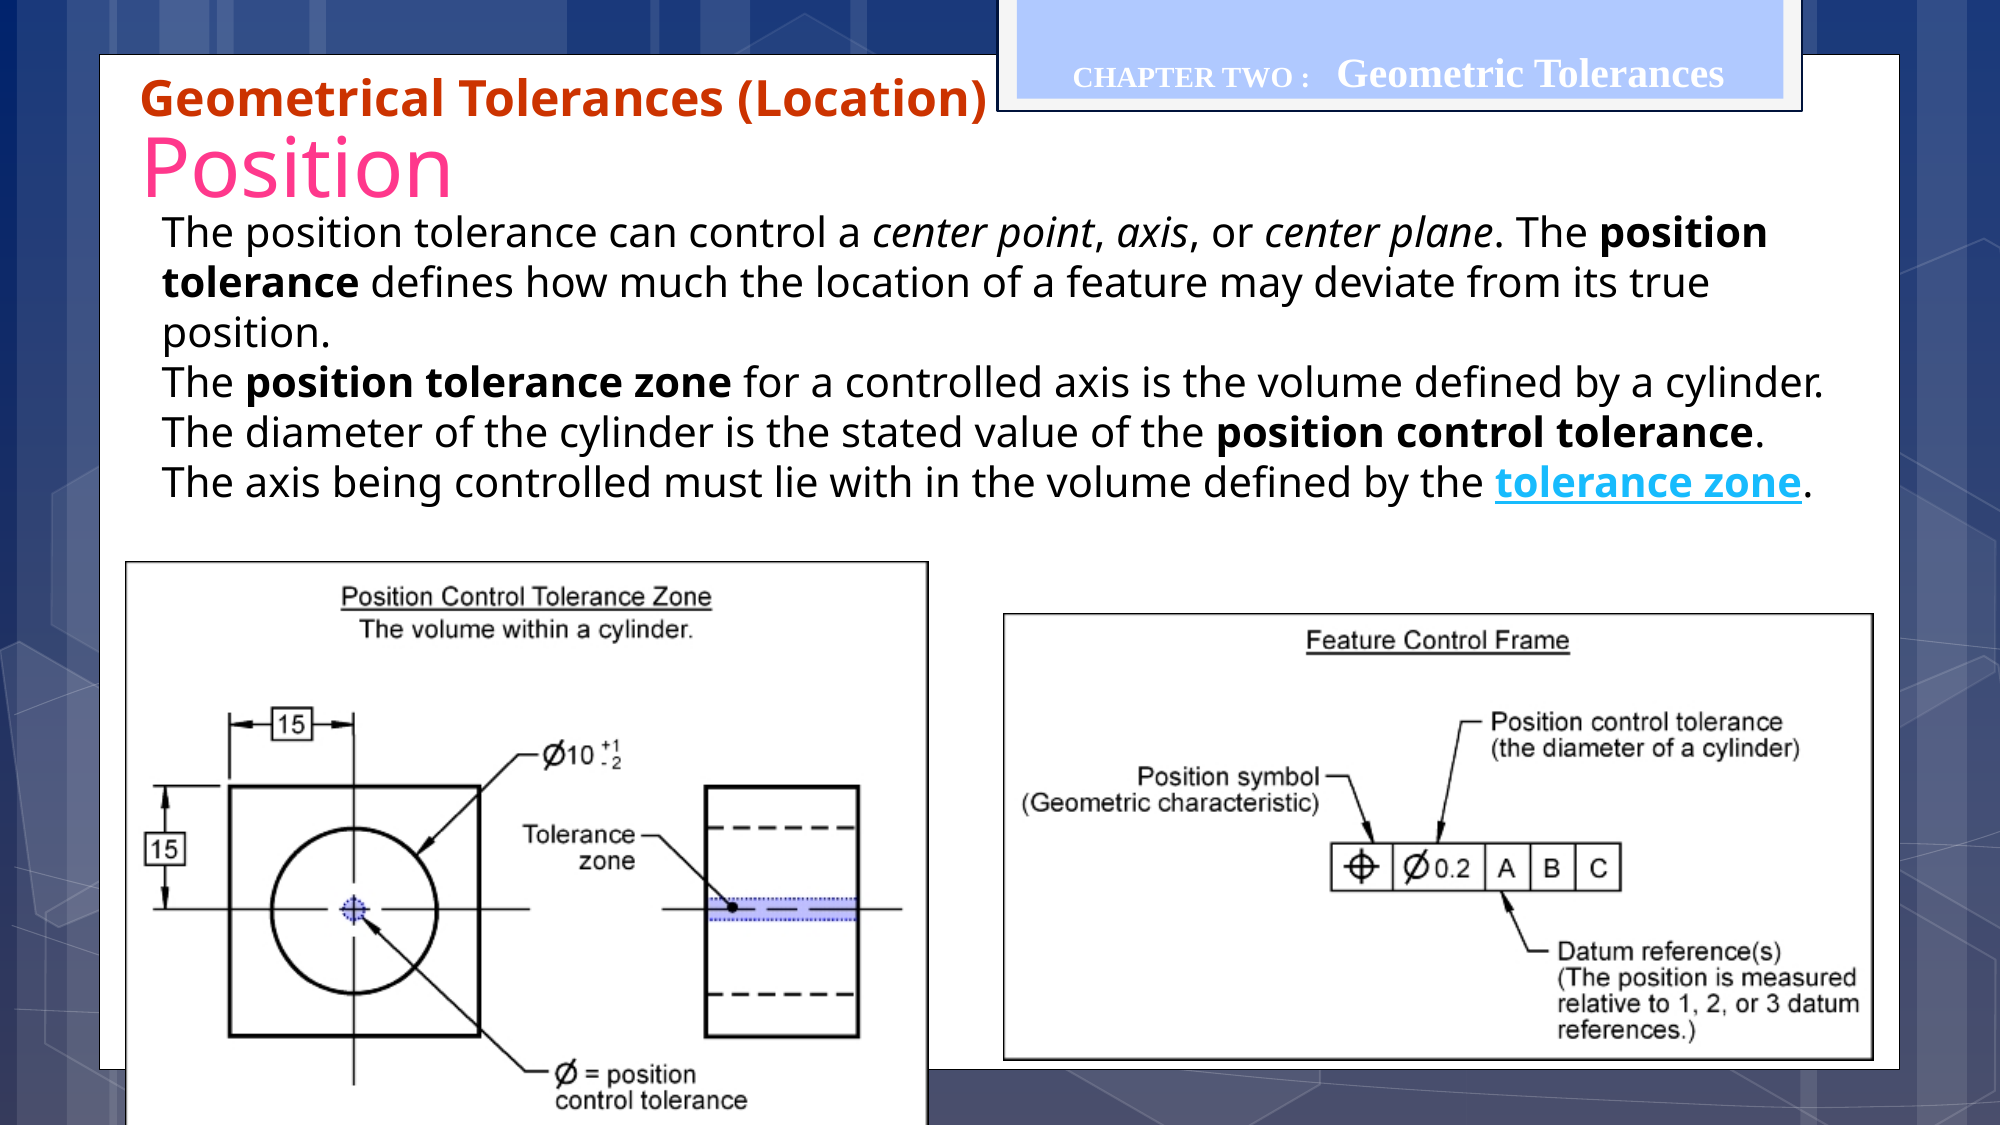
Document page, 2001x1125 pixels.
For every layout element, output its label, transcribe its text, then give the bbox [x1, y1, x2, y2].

picture [1002, 613, 1874, 1061]
picture [124, 561, 929, 1125]
title Position [125, 110, 1662, 222]
text_box Geometrical Tolerances (Location) [124, 59, 1325, 134]
text_box CHAPTER TWO : Geometric Tolerances [940, 0, 1858, 110]
text_box The position tolerance can control a center point, axis, or center plane. The position tolerance defines how much the location of a feature may deviate from its true position. The position tolerance zone for a controlled axis is the volume defined by a cylinder. The diameter of the cylinder is the stated value of the position control tolerance. The axis being controlled must lie with in the volume defined by the tolerance zone. [146, 198, 1860, 521]
